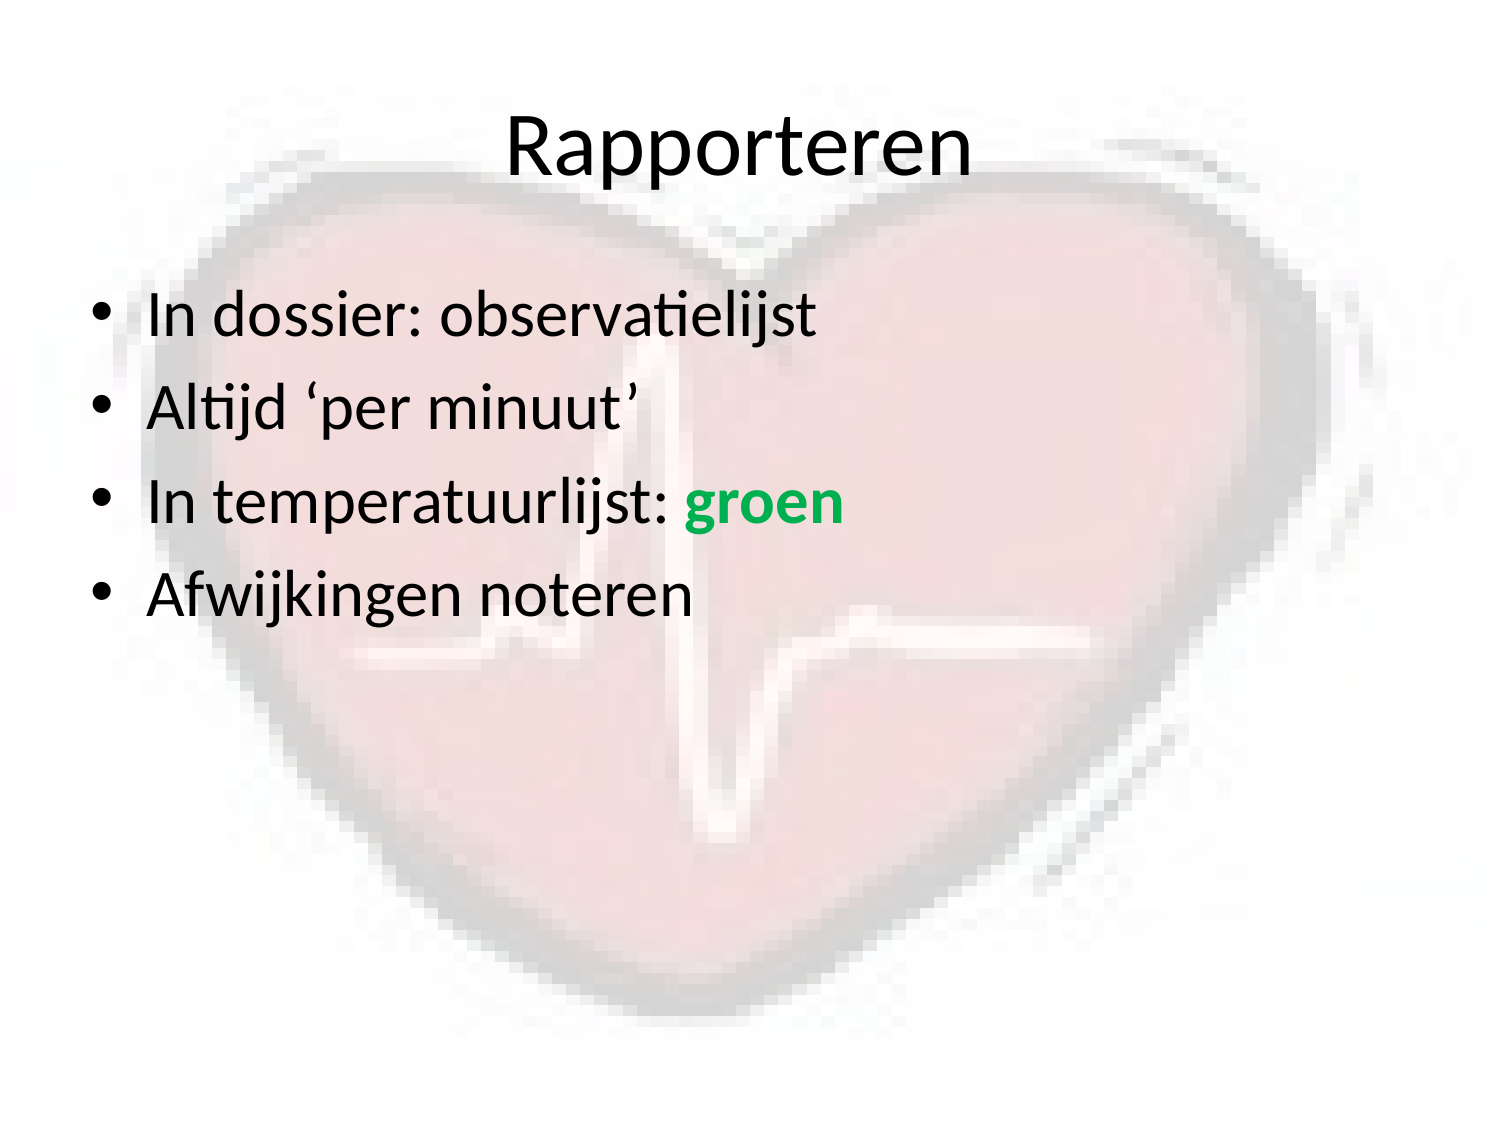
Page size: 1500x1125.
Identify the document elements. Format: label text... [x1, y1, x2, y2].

list In dossier: observatielijst Altijd ‘per minuut’ In temperatuurlijst: groen Afwijkingen noteren [75, 262, 1425, 1005]
title Rapporteren [75, 45, 1425, 233]
